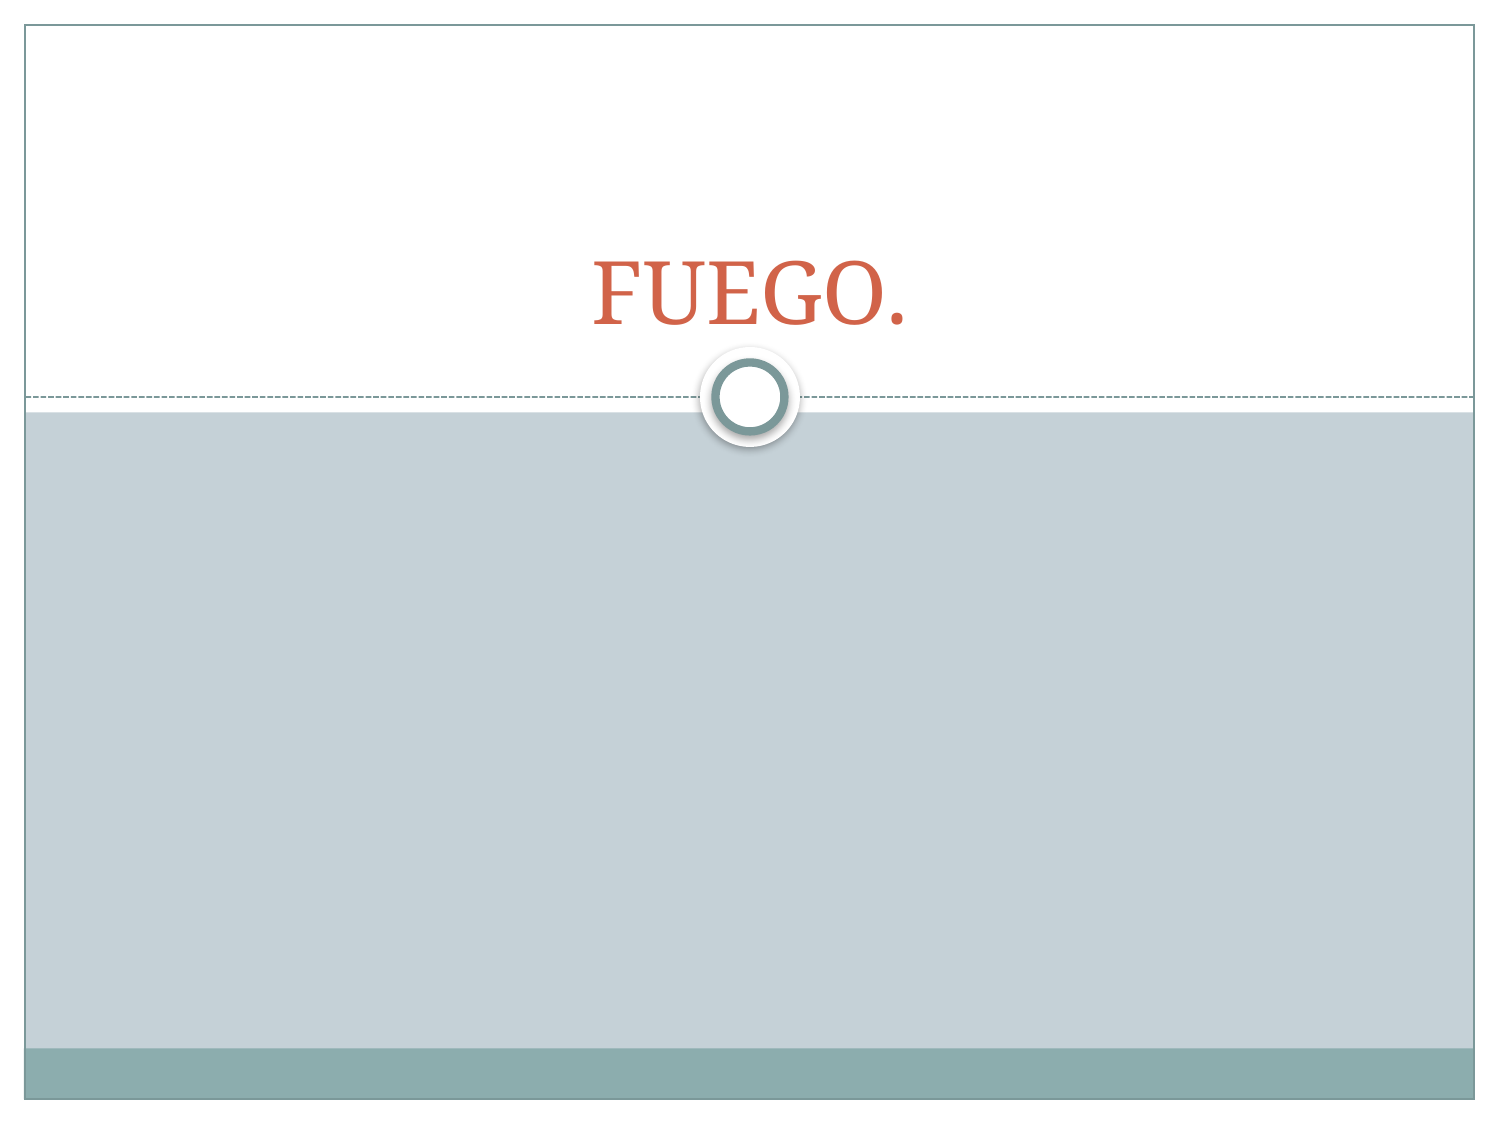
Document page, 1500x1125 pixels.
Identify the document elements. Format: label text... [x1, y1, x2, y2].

title FUEGO. [112, 62, 1388, 350]
